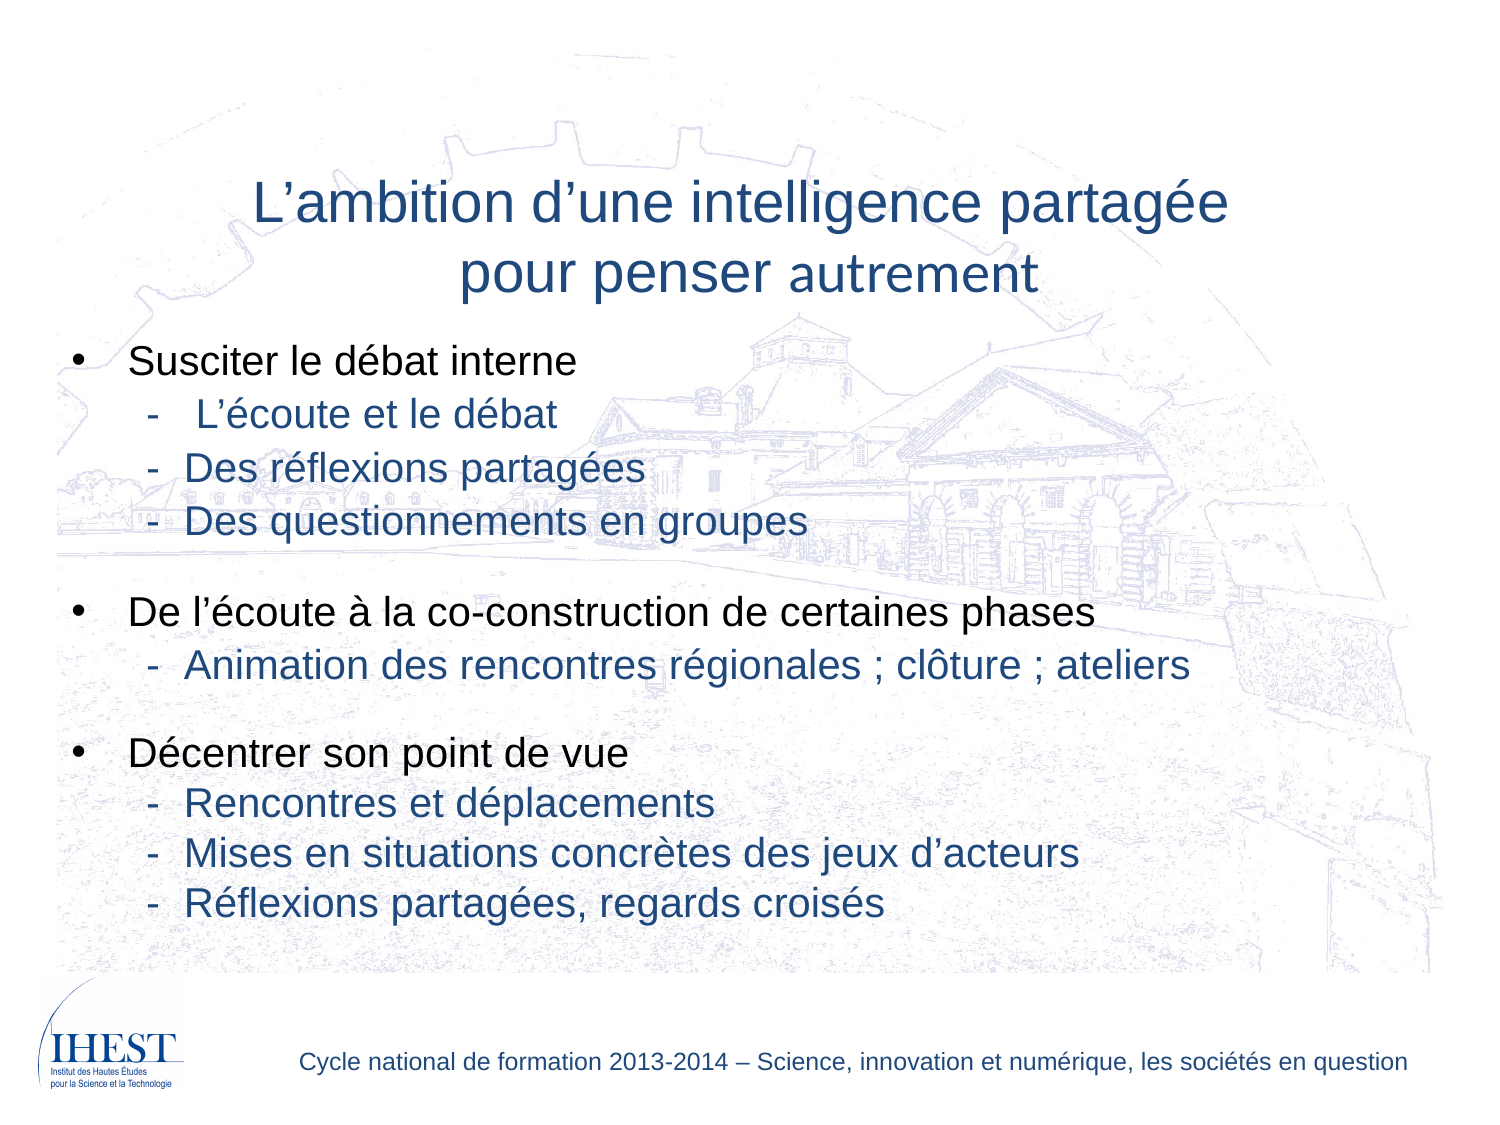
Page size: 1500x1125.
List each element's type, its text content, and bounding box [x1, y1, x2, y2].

text_box Susciter le débat interne L’écoute et le débat Des réflexions partagées Des questionnements en groupes De l’écoute à la co-construction de certaines phases Animation des rencontres régionales ; clôture ; ateliers Décentrer son point de vue Rencontres et déplacements Mises en situations concrètes des jeux d’acteurs Réflexions partagées, regards croisés [56, 332, 1444, 984]
picture [57, 45, 1443, 332]
picture [38, 972, 184, 1089]
text_box L’ambition d’une intelligence partagée pour penser autrement [112, 156, 1388, 262]
